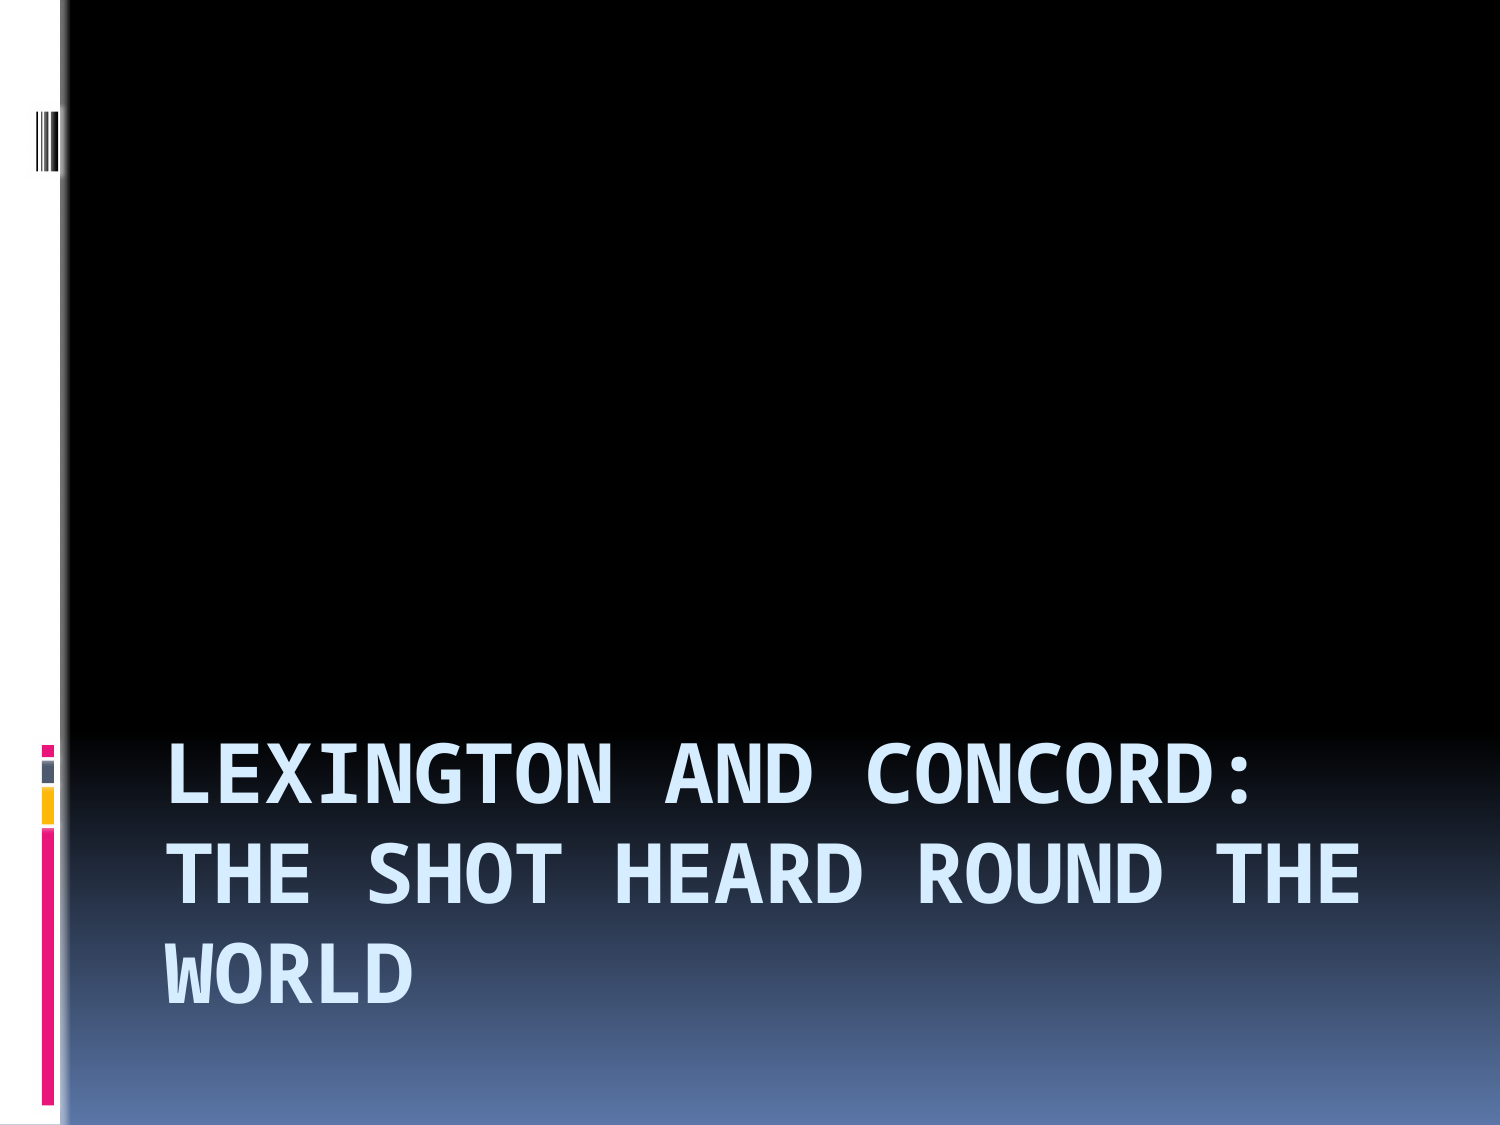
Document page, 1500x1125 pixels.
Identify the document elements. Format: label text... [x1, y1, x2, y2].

title Lexington and Concord: the Shot Heard Round the World [150, 712, 1425, 1037]
